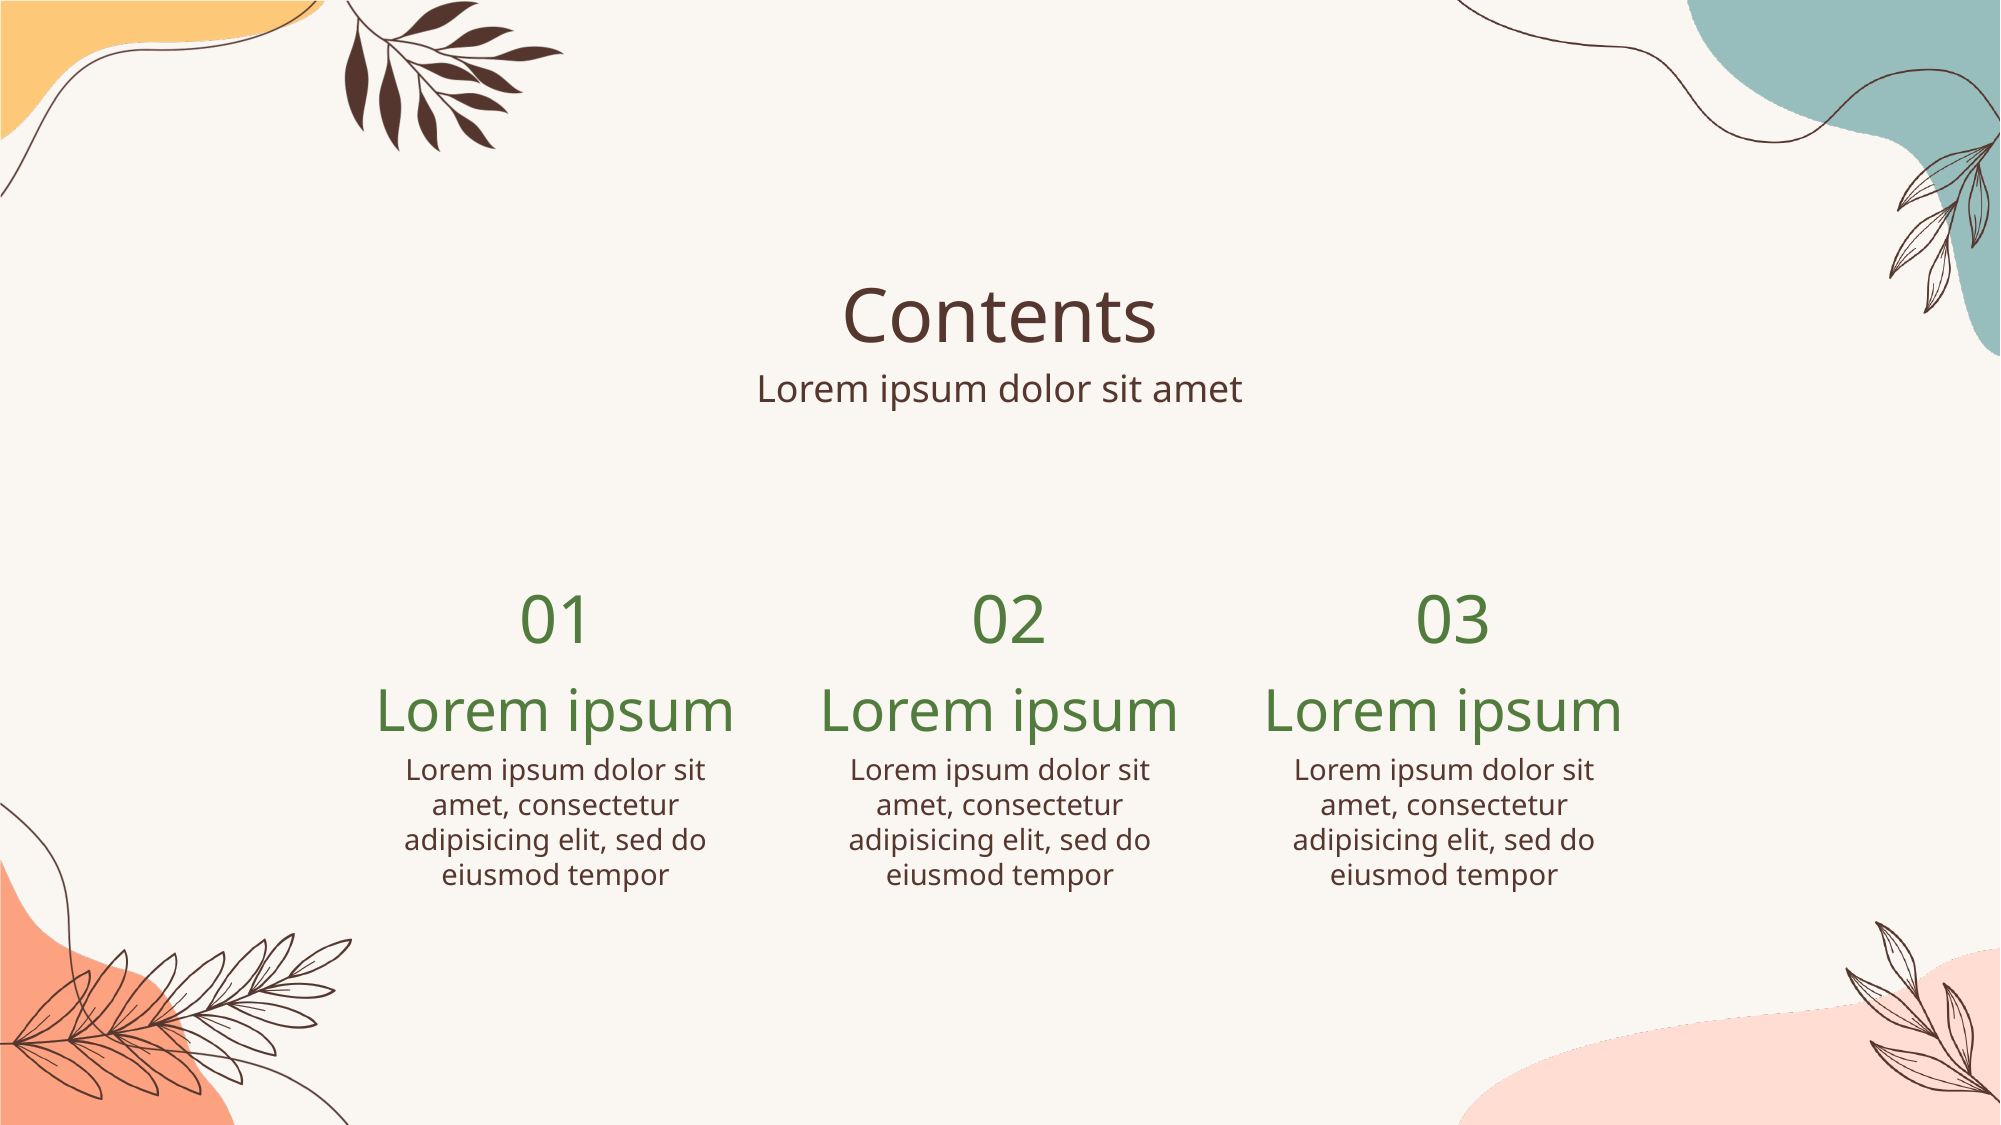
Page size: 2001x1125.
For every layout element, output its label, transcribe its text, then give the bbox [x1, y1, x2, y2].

text_box Lorem ipsum [353, 665, 759, 751]
text_box 01 [475, 569, 640, 664]
text_box 03 [1362, 569, 1545, 664]
picture [0, 803, 352, 1125]
text_box Lorem ipsum dolor sit amet [714, 357, 1286, 418]
text_box Contents [714, 260, 1286, 357]
text_box Lorem ipsum [797, 665, 1203, 751]
picture [1458, 921, 2000, 1125]
text_box Lorem ipsum [1241, 665, 1647, 751]
text_box Lorem ipsum dolor sit amet, consectetur adipisicing elit, sed do eiusmod tempor [1241, 751, 1647, 899]
text_box Lorem ipsum dolor sit amet, consectetur adipisicing elit, sed do eiusmod tempor [353, 751, 759, 899]
text_box Lorem ipsum dolor sit amet, consectetur adipisicing elit, sed do eiusmod tempor [797, 751, 1203, 899]
picture [1456, 0, 2000, 356]
picture [1, 1, 563, 197]
text_box 02 [917, 569, 1102, 664]
